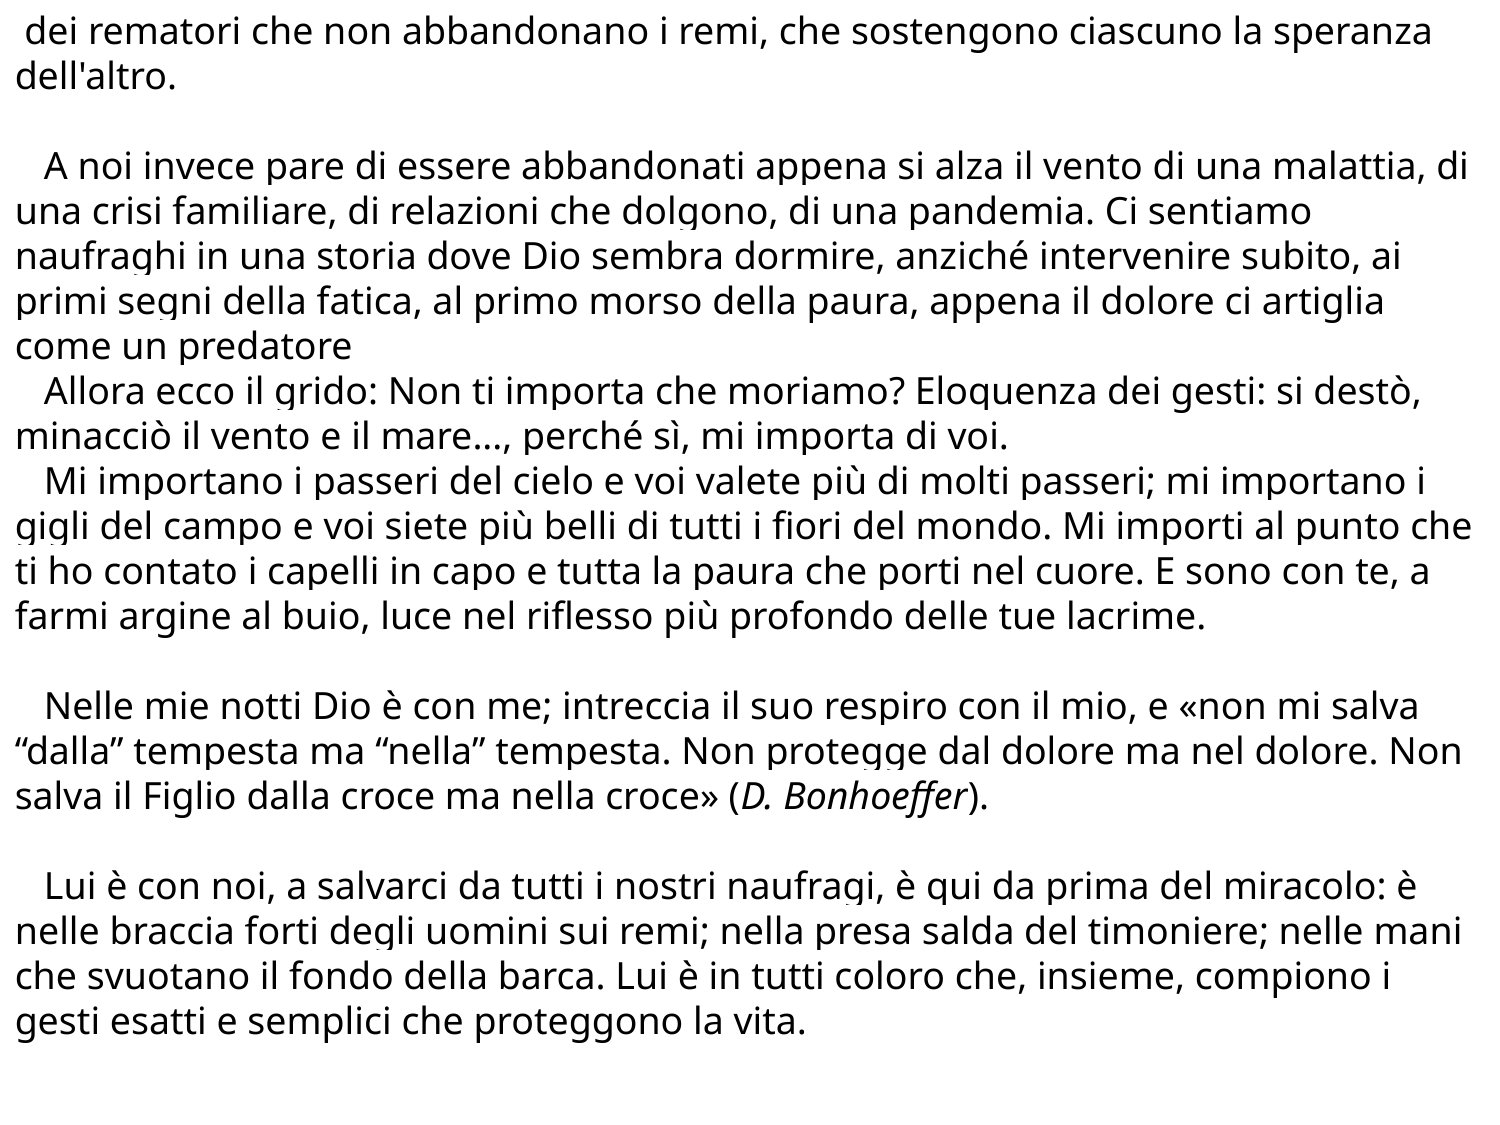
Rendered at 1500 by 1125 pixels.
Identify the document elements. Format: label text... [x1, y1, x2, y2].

text_box dei rematori che non abbandonano i remi, che sostengono ciascuno la speranza dell'altro. A noi invece pare di essere abbandonati appena si alza il vento di una malattia, di una crisi familiare, di relazioni che dolgono, di una pandemia. Ci sentiamo naufraghi in una storia dove Dio sembra dormire, anziché intervenire subito, ai primi segni della fatica, al primo morso della paura, appena il dolore ci artiglia come un predatore Allora ecco il grido: Non ti importa che moriamo? Eloquenza dei gesti: si destò, minacciò il vento e il mare..., perché sì, mi importa di voi. Mi importano i passeri del cielo e voi valete più di molti passeri; mi importano i gigli del campo e voi siete più belli di tutti i fiori del mondo. Mi importi al punto che ti ho contato i capelli in capo e tutta la paura che porti nel cuore. E sono con te, a farmi argine al buio, luce nel riflesso più profondo delle tue lacrime. Nelle mie notti Dio è con me; intreccia il suo respiro con il mio, e «non mi salva “dalla” tempesta ma “nella” tempesta. Non protegge dal dolore ma nel dolore. Non salva il Figlio dalla croce ma nella croce» (D. Bonhoeffer). Lui è con noi, a salvarci da tutti i nostri naufragi, è qui da prima del miracolo: è nelle braccia forti degli uomini sui remi; nella presa salda del timoniere; nelle mani che svuotano il fondo della barca. Lui è in tutti coloro che, insieme, compiono i gesti esatti e semplici che proteggono la vita. [0, 0, 1500, 1050]
